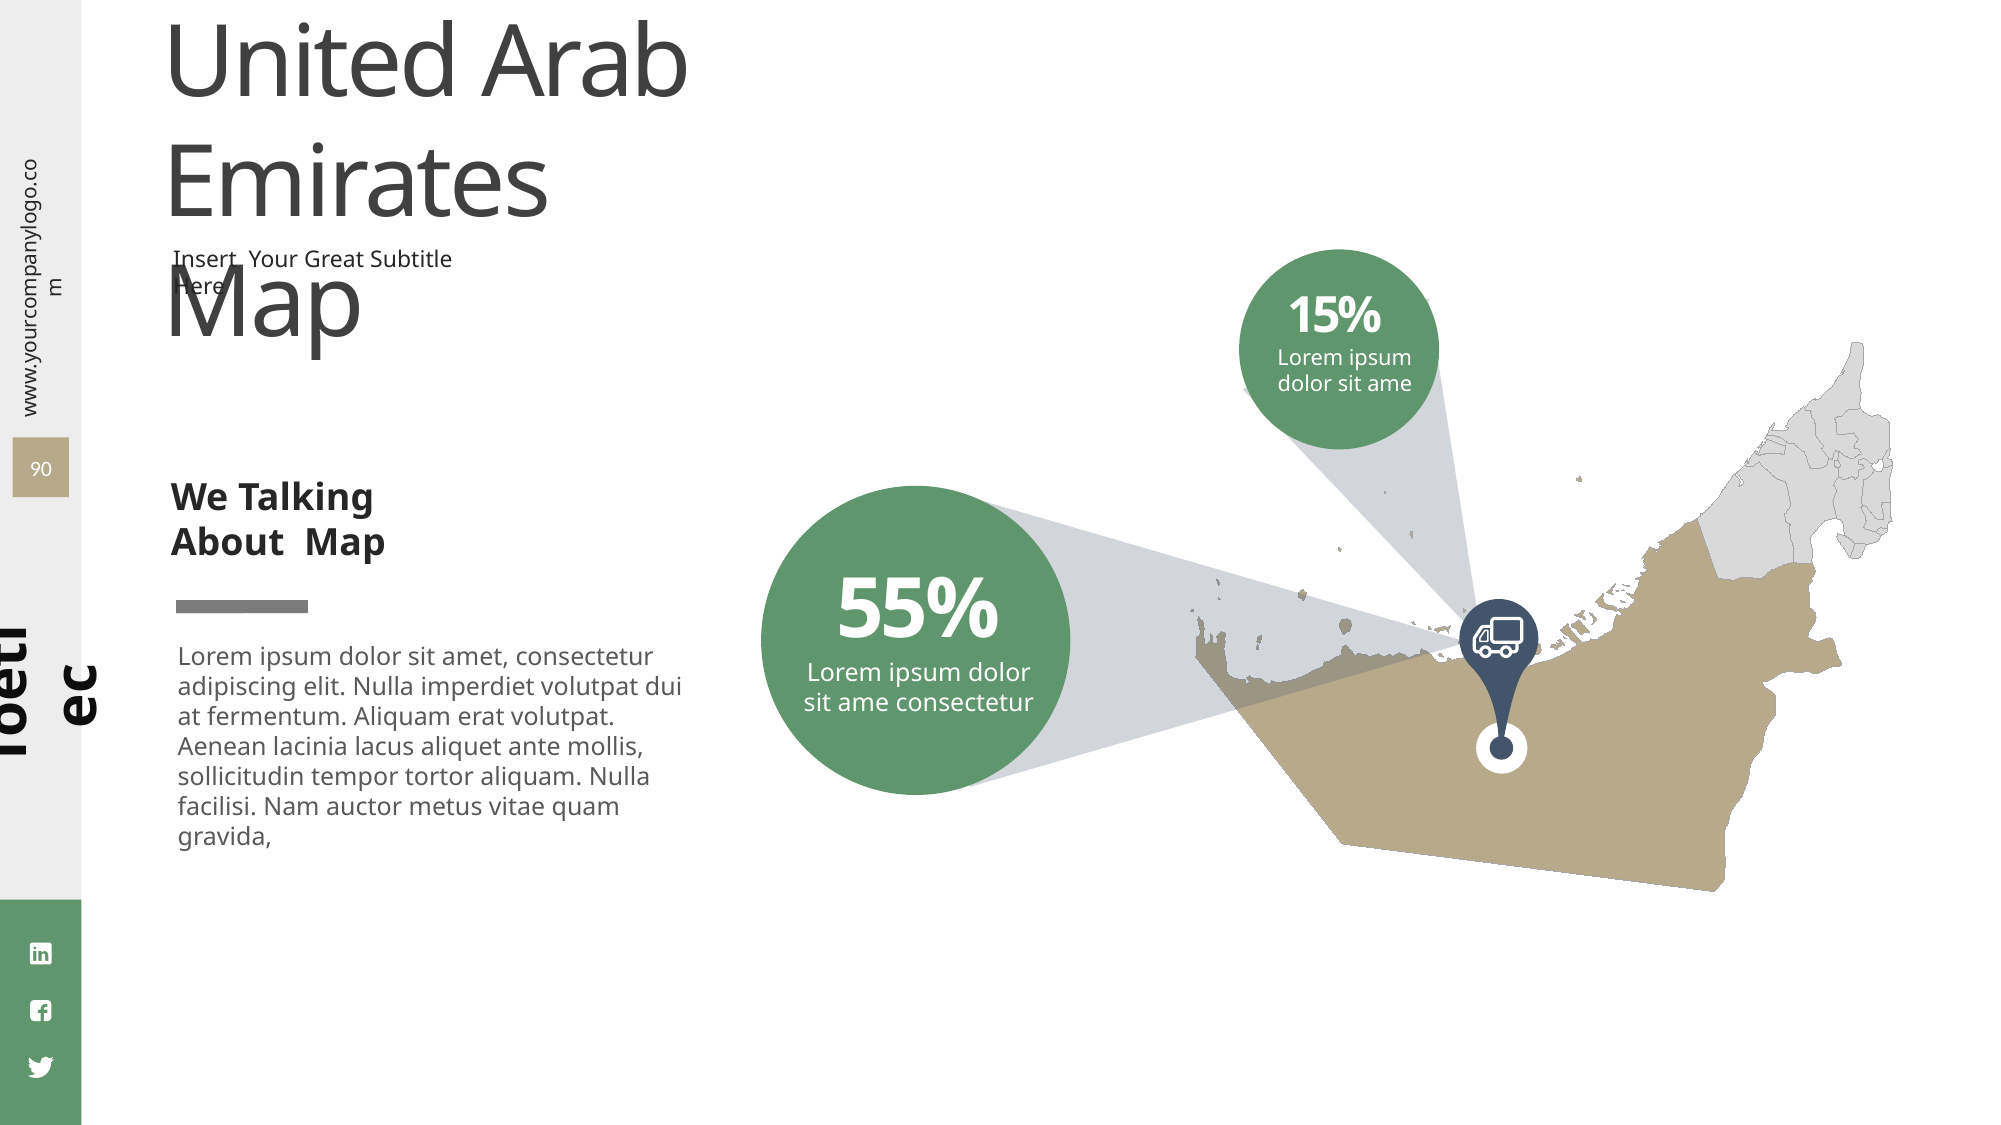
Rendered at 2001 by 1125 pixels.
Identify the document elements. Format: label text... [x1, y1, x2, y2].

text_box We Talking About Map [156, 453, 446, 583]
text_box [760, 484, 1072, 711]
text_box Lorem ipsum dolor sit amet, consectetur adipiscing elit. Nulla imperdiet volutpat dui at fermentum. Aliquam erat volutpat. Aenean lacinia lacus aliquet ante mollis, sollicitudin tempor tortor aliquam. Nulla facilisi. Nam auctor metus vitae quam gravida, [162, 633, 701, 858]
text_box [968, 500, 1190, 789]
text_box 15% [1287, 281, 1383, 336]
text_box Lorem ipsum dolor sit ame [1249, 336, 1441, 342]
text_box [1436, 608, 1562, 774]
text_box United Arab Emirates Map [147, 116, 788, 236]
text_box 55% [836, 554, 1001, 648]
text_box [176, 600, 309, 614]
text_box [1238, 248, 1440, 342]
text_box Lorem ipsum dolor sit ame consectetur [777, 648, 1061, 724]
slide_number 90 [12, 437, 69, 498]
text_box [1190, 342, 1893, 892]
text_box Insert Your Great Subtitle Here [158, 237, 512, 307]
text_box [1472, 616, 1524, 659]
text_box [784, 724, 1047, 797]
